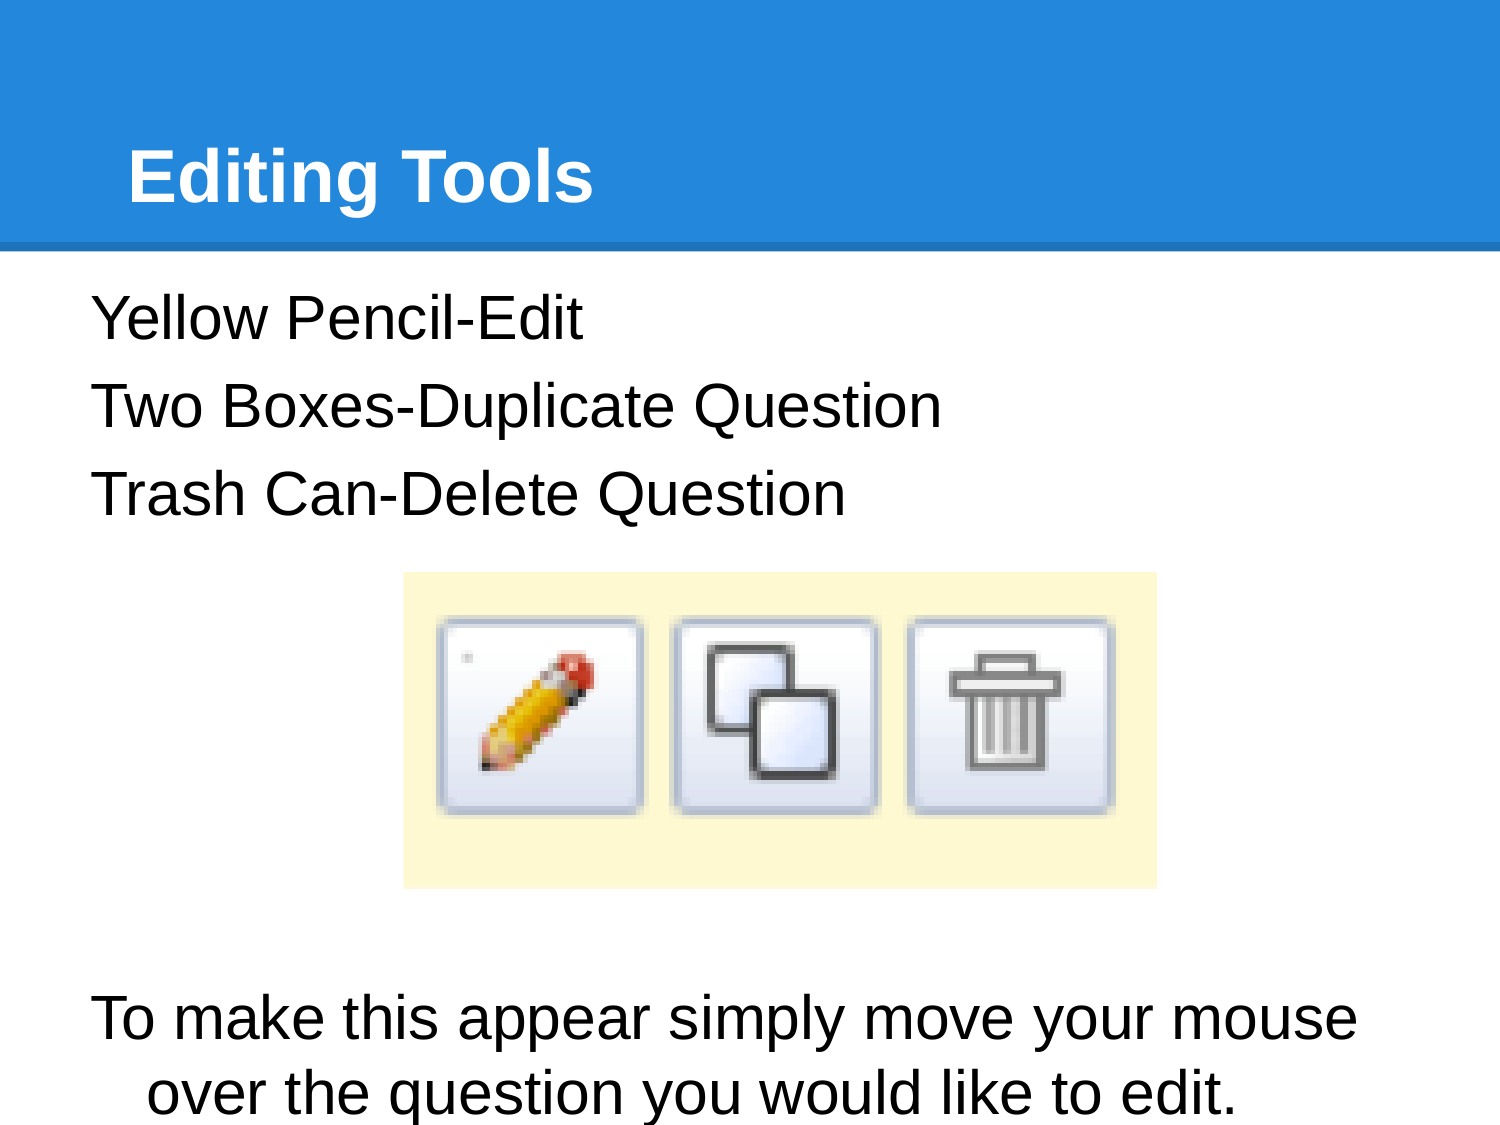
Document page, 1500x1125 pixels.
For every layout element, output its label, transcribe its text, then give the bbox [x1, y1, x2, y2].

list Yellow Pencil-Edit Two Boxes-Duplicate Question Trash Can-Delete Question To make this appear simply move your mouse over the question you would like to edit. [75, 262, 1425, 1125]
text_box [403, 572, 1162, 889]
title Editing Tools [75, 14, 1425, 233]
